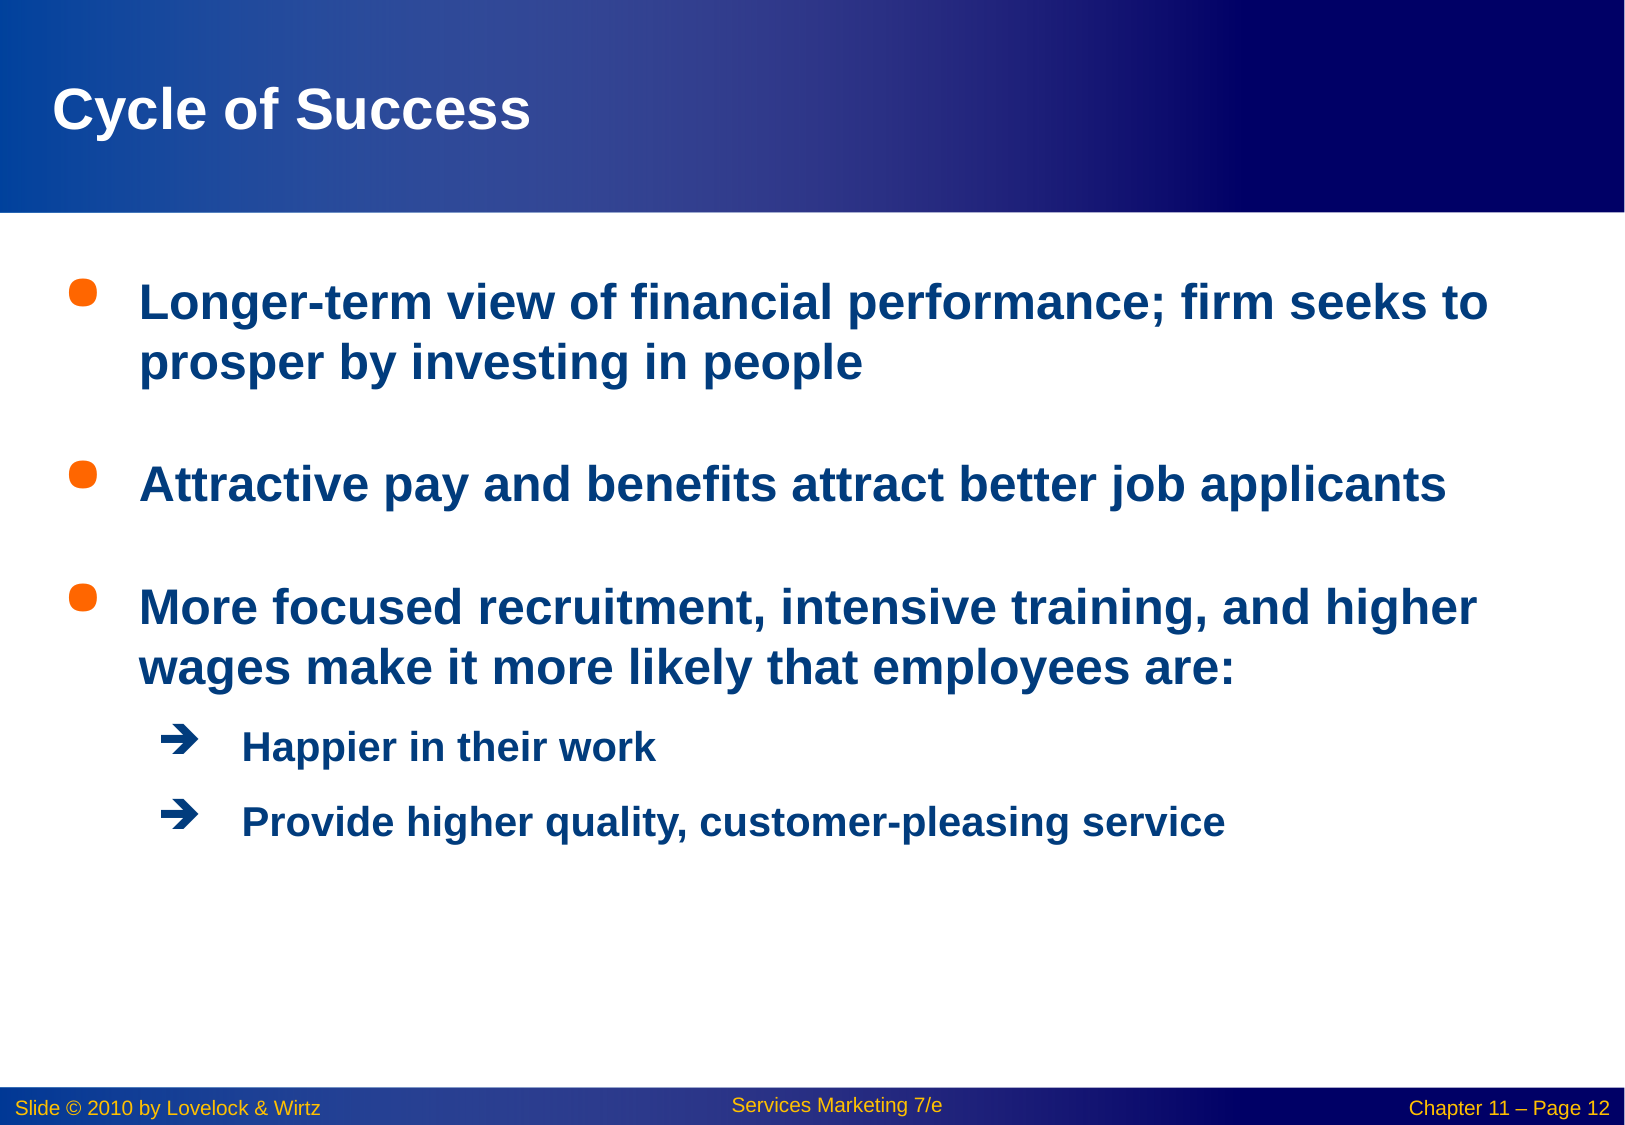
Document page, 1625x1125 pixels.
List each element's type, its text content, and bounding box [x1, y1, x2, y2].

title Cycle of Success [36, 37, 1088, 176]
list Longer-term view of financial performance; firm seeks to prosper by investing in people Attractive pay and benefits attract better job applicants More focused recruitment, intensive training, and higher wages make it more likely that employees are: Happier in their work Provide higher quality, customer-pleasing service [49, 261, 1588, 1051]
